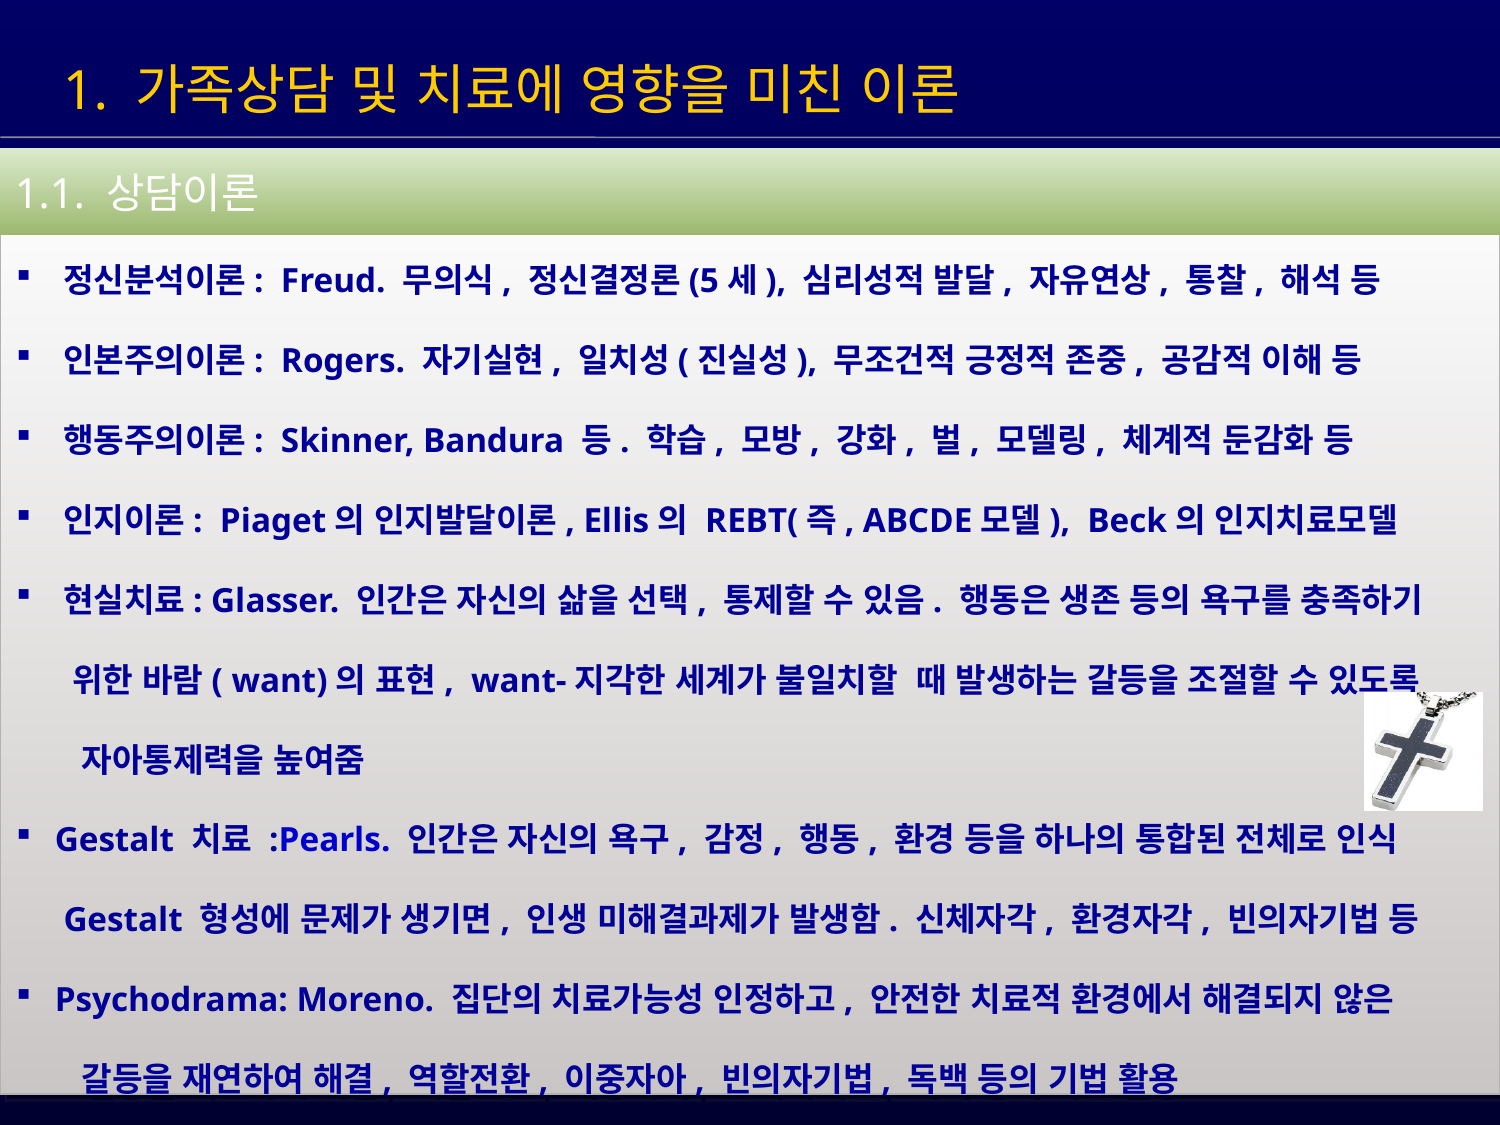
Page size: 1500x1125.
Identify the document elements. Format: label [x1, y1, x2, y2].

text_box [0, 47, 1500, 1095]
picture [1363, 692, 1483, 811]
